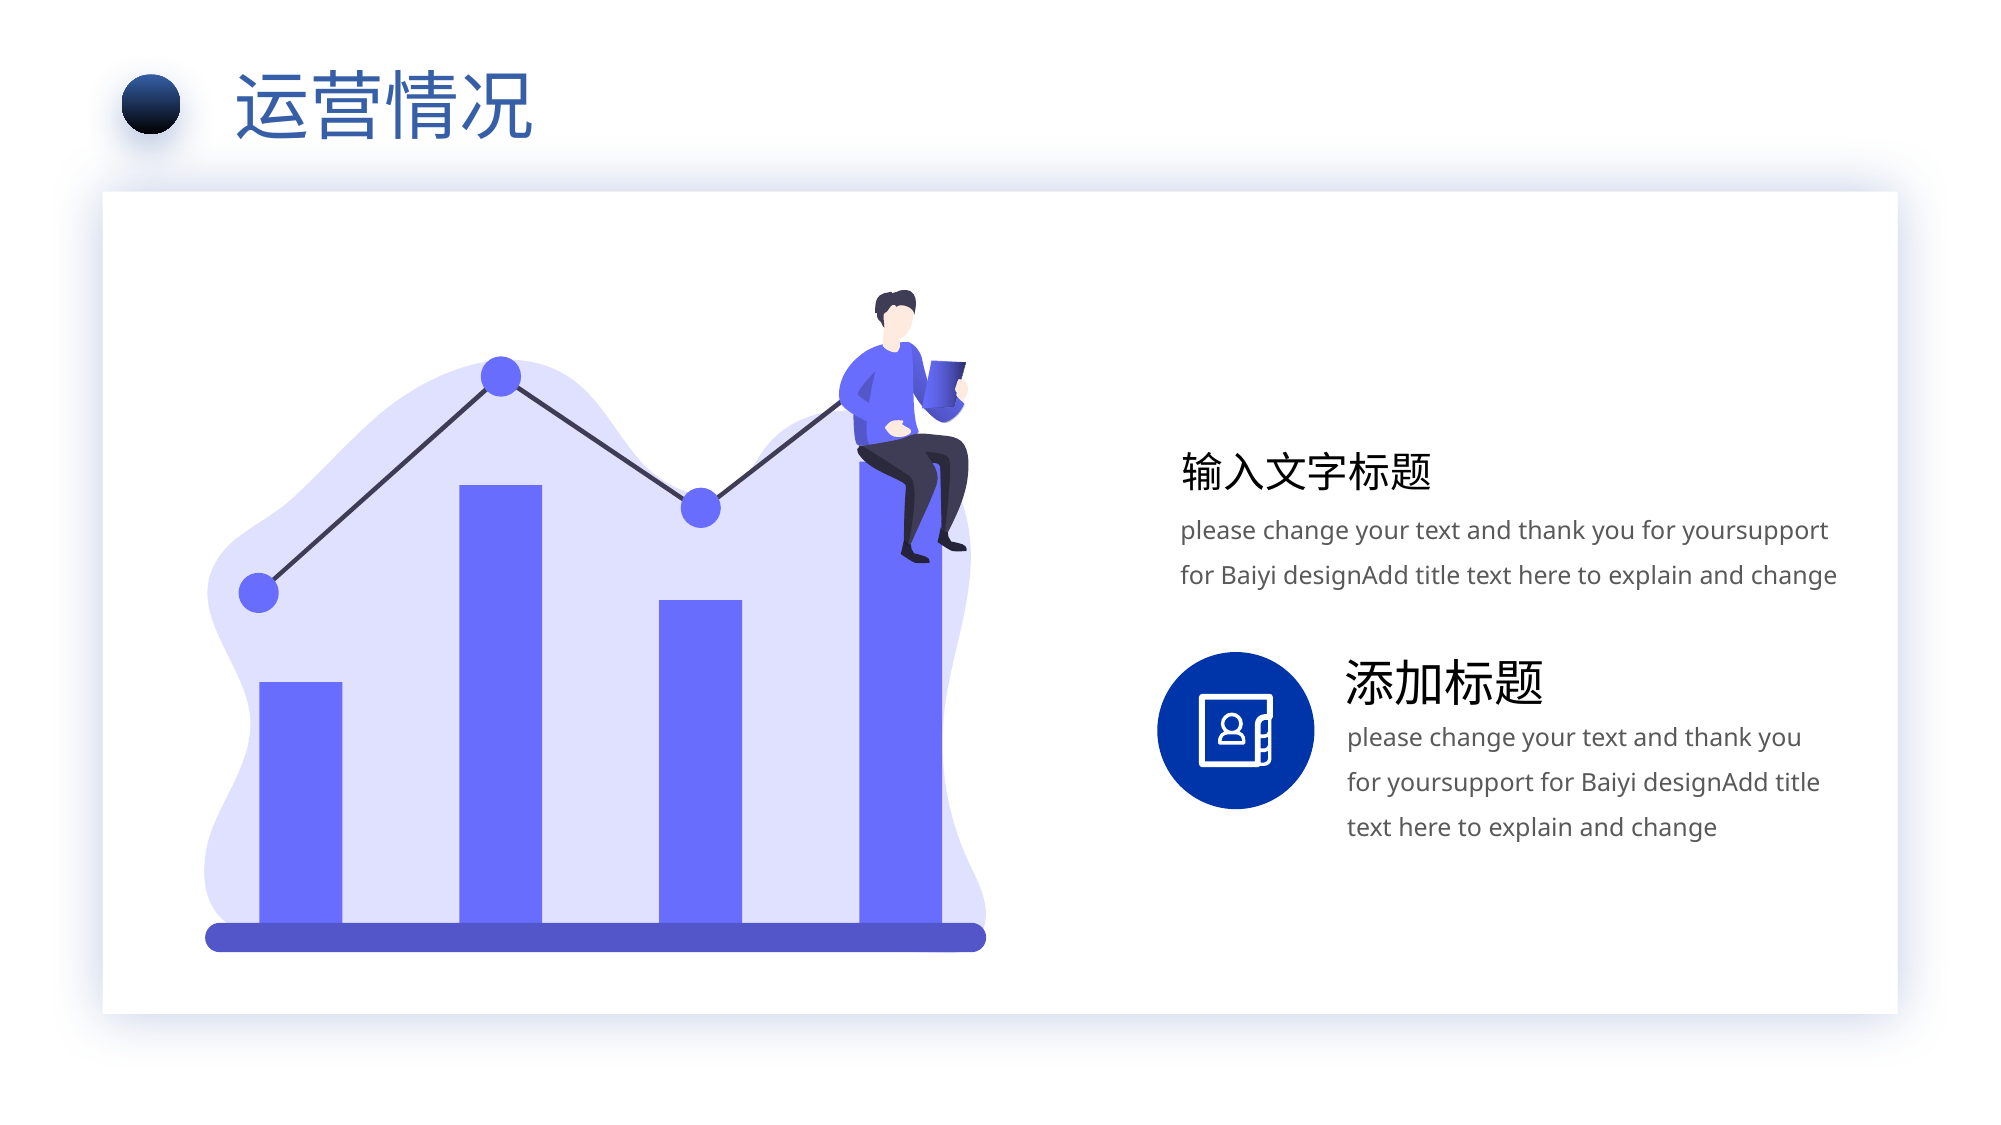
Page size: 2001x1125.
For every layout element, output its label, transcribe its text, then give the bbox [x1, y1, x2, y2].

text_box [132, 73, 170, 80]
picture [0, 80, 2000, 1125]
text_box 运营情况 [219, 51, 618, 80]
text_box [178, 286, 988, 954]
